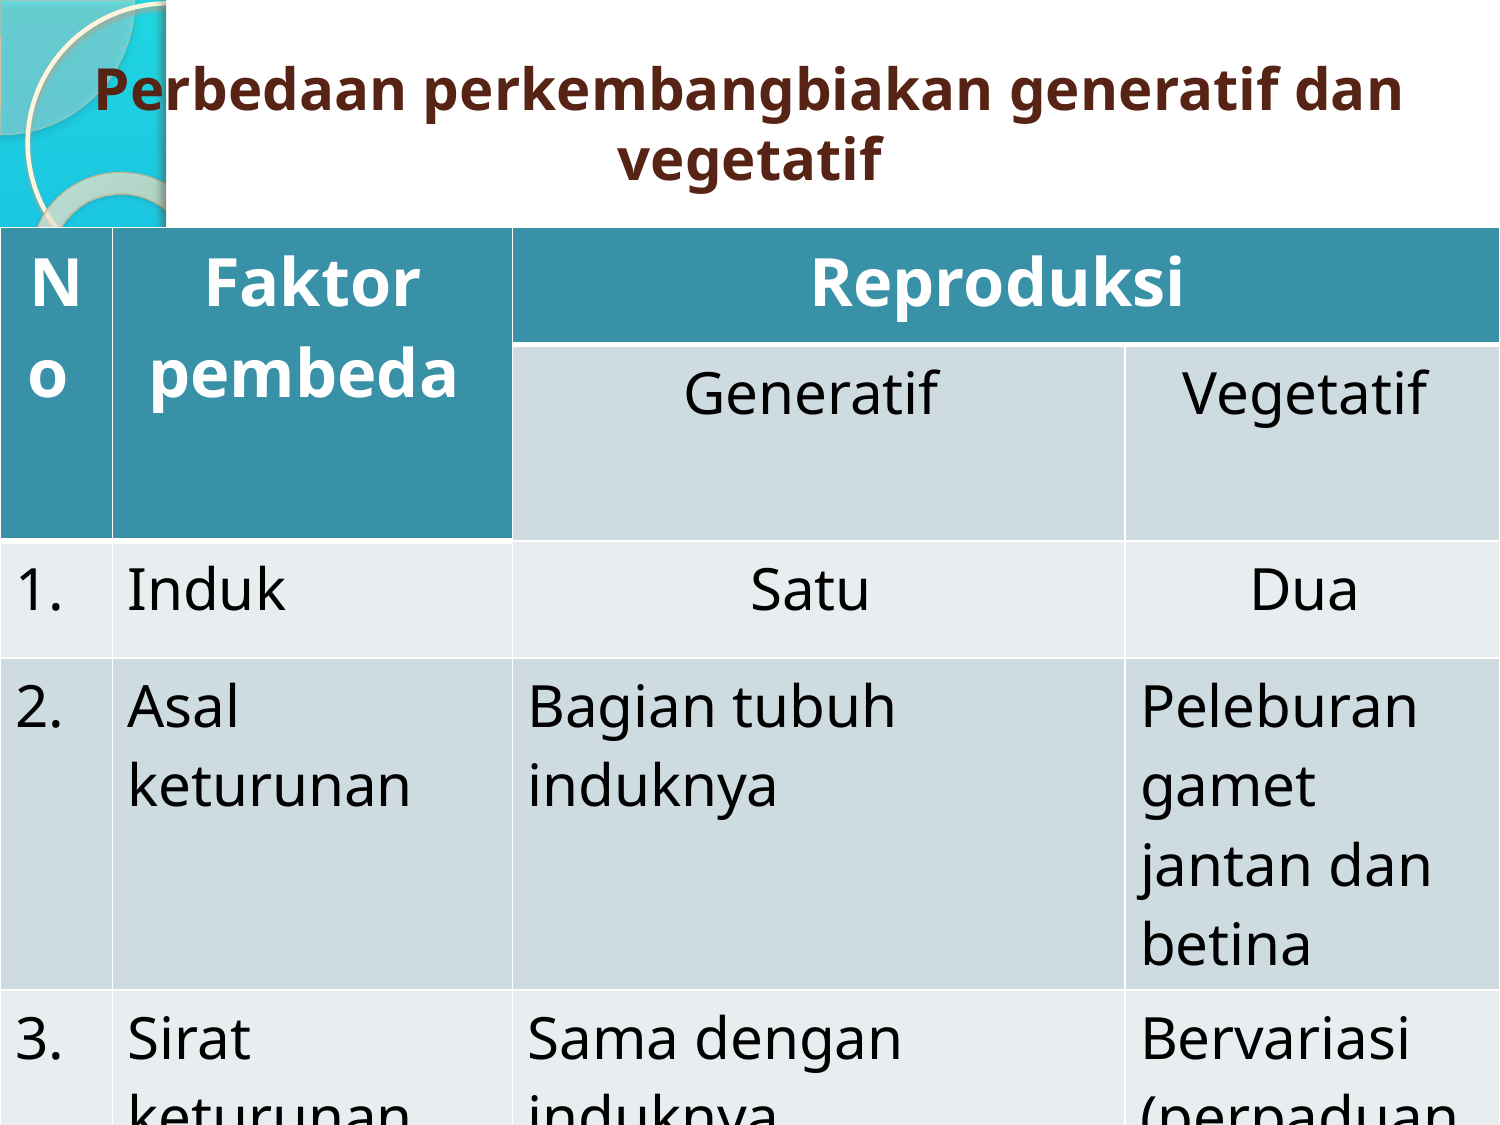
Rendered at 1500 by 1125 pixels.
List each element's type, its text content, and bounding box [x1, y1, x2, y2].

table_header Faktor pembeda [113, 228, 512, 538]
table_cell Peleburan gamet jantan dan betina [1126, 659, 1499, 989]
table_cell Bagian tubuh induknya [513, 659, 1124, 989]
table_cell 1. [1, 544, 112, 657]
table_cell Induk [113, 544, 512, 657]
table_cell Sirat keturunan [113, 991, 512, 1125]
table_cell Generatif [513, 347, 1124, 540]
table_cell Sama dengan induknya [513, 991, 1124, 1125]
table_cell Asal keturunan [113, 659, 512, 989]
table_cell Bervariasi (perpaduan sifat kedua induknya) [1126, 991, 1499, 1125]
table_header No [1, 228, 112, 538]
table_cell 2. [1, 659, 112, 989]
table_cell Satu [513, 542, 1124, 657]
title Perbedaan perkembangbiakan generatif dan vegetatif [0, 45, 1500, 200]
table_header Reproduksi [513, 228, 1499, 342]
table_cell Vegetatif [1126, 347, 1499, 540]
table_cell 3. [1, 991, 112, 1125]
table_cell Dua [1126, 542, 1499, 657]
